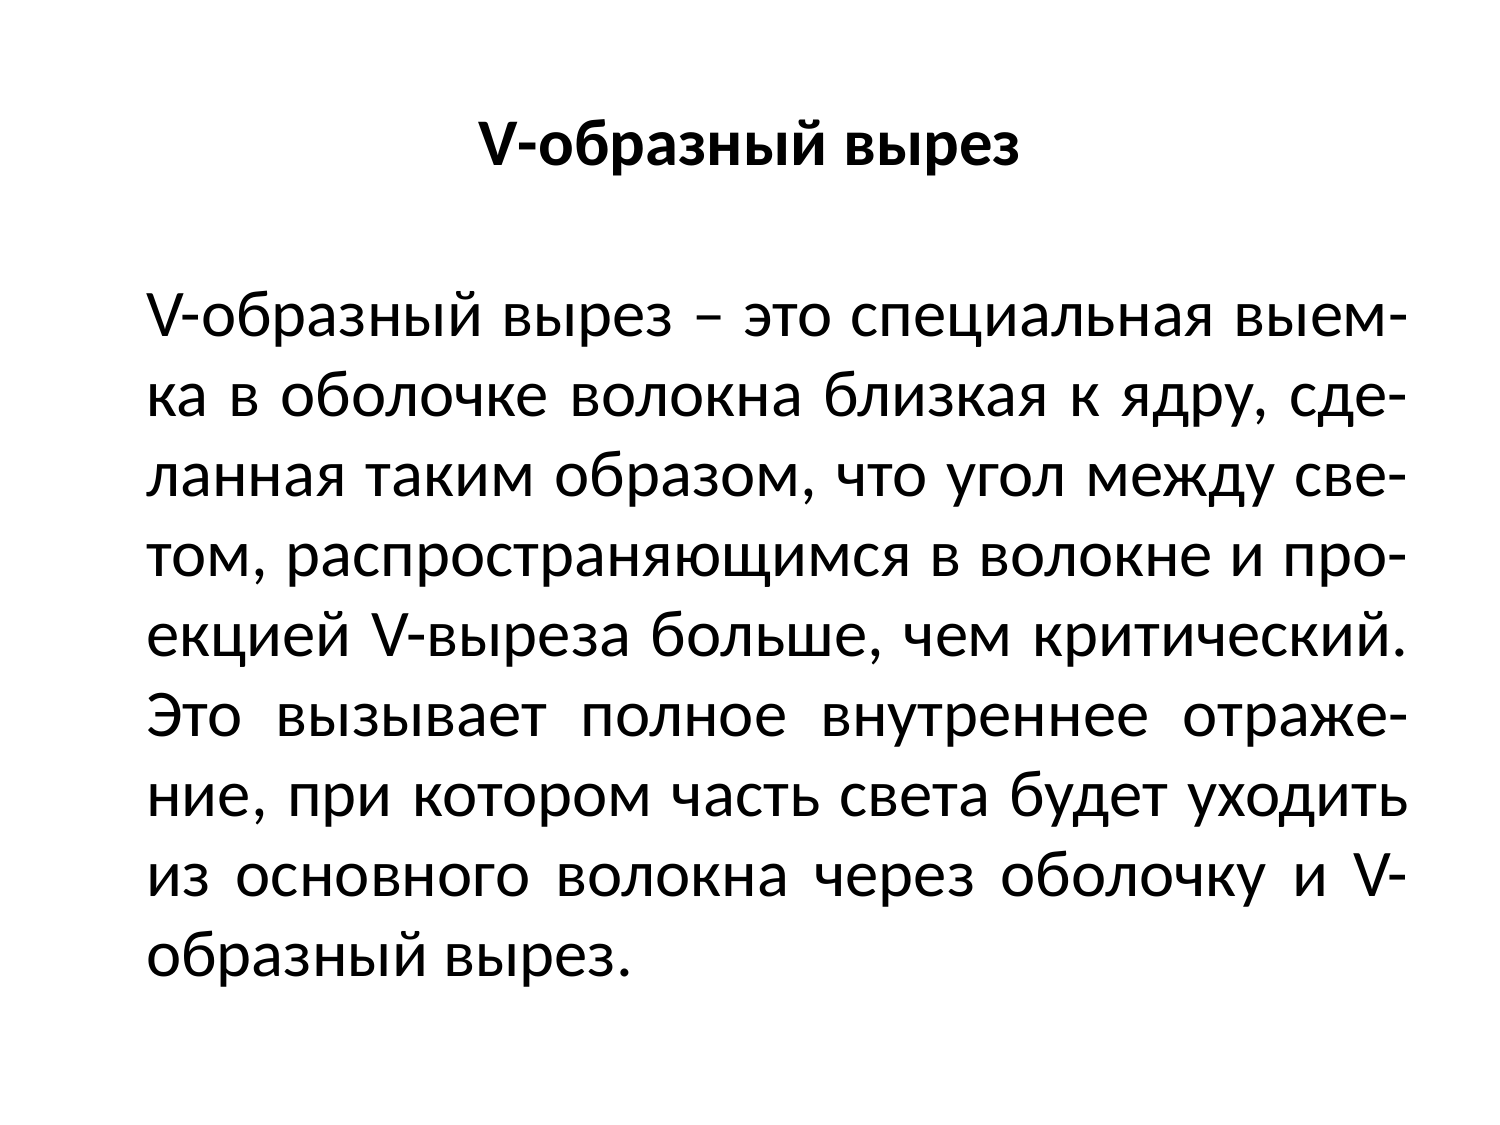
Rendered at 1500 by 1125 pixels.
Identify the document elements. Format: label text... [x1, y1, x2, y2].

title V-образный вырез [74, 44, 1426, 233]
list V-образный вырез – это специальная выем- ка в оболочке волокна близкая к ядру, сде- ланная таким образом, что угол между све- том, распространяющимся в волокне и про- екцией V-выреза больше, чем критический. Это вызывает полное внутреннее отраже- ние, при котором часть света будет уходить из основного волокна через оболочку и V-образный вырез. [74, 262, 1426, 1006]
